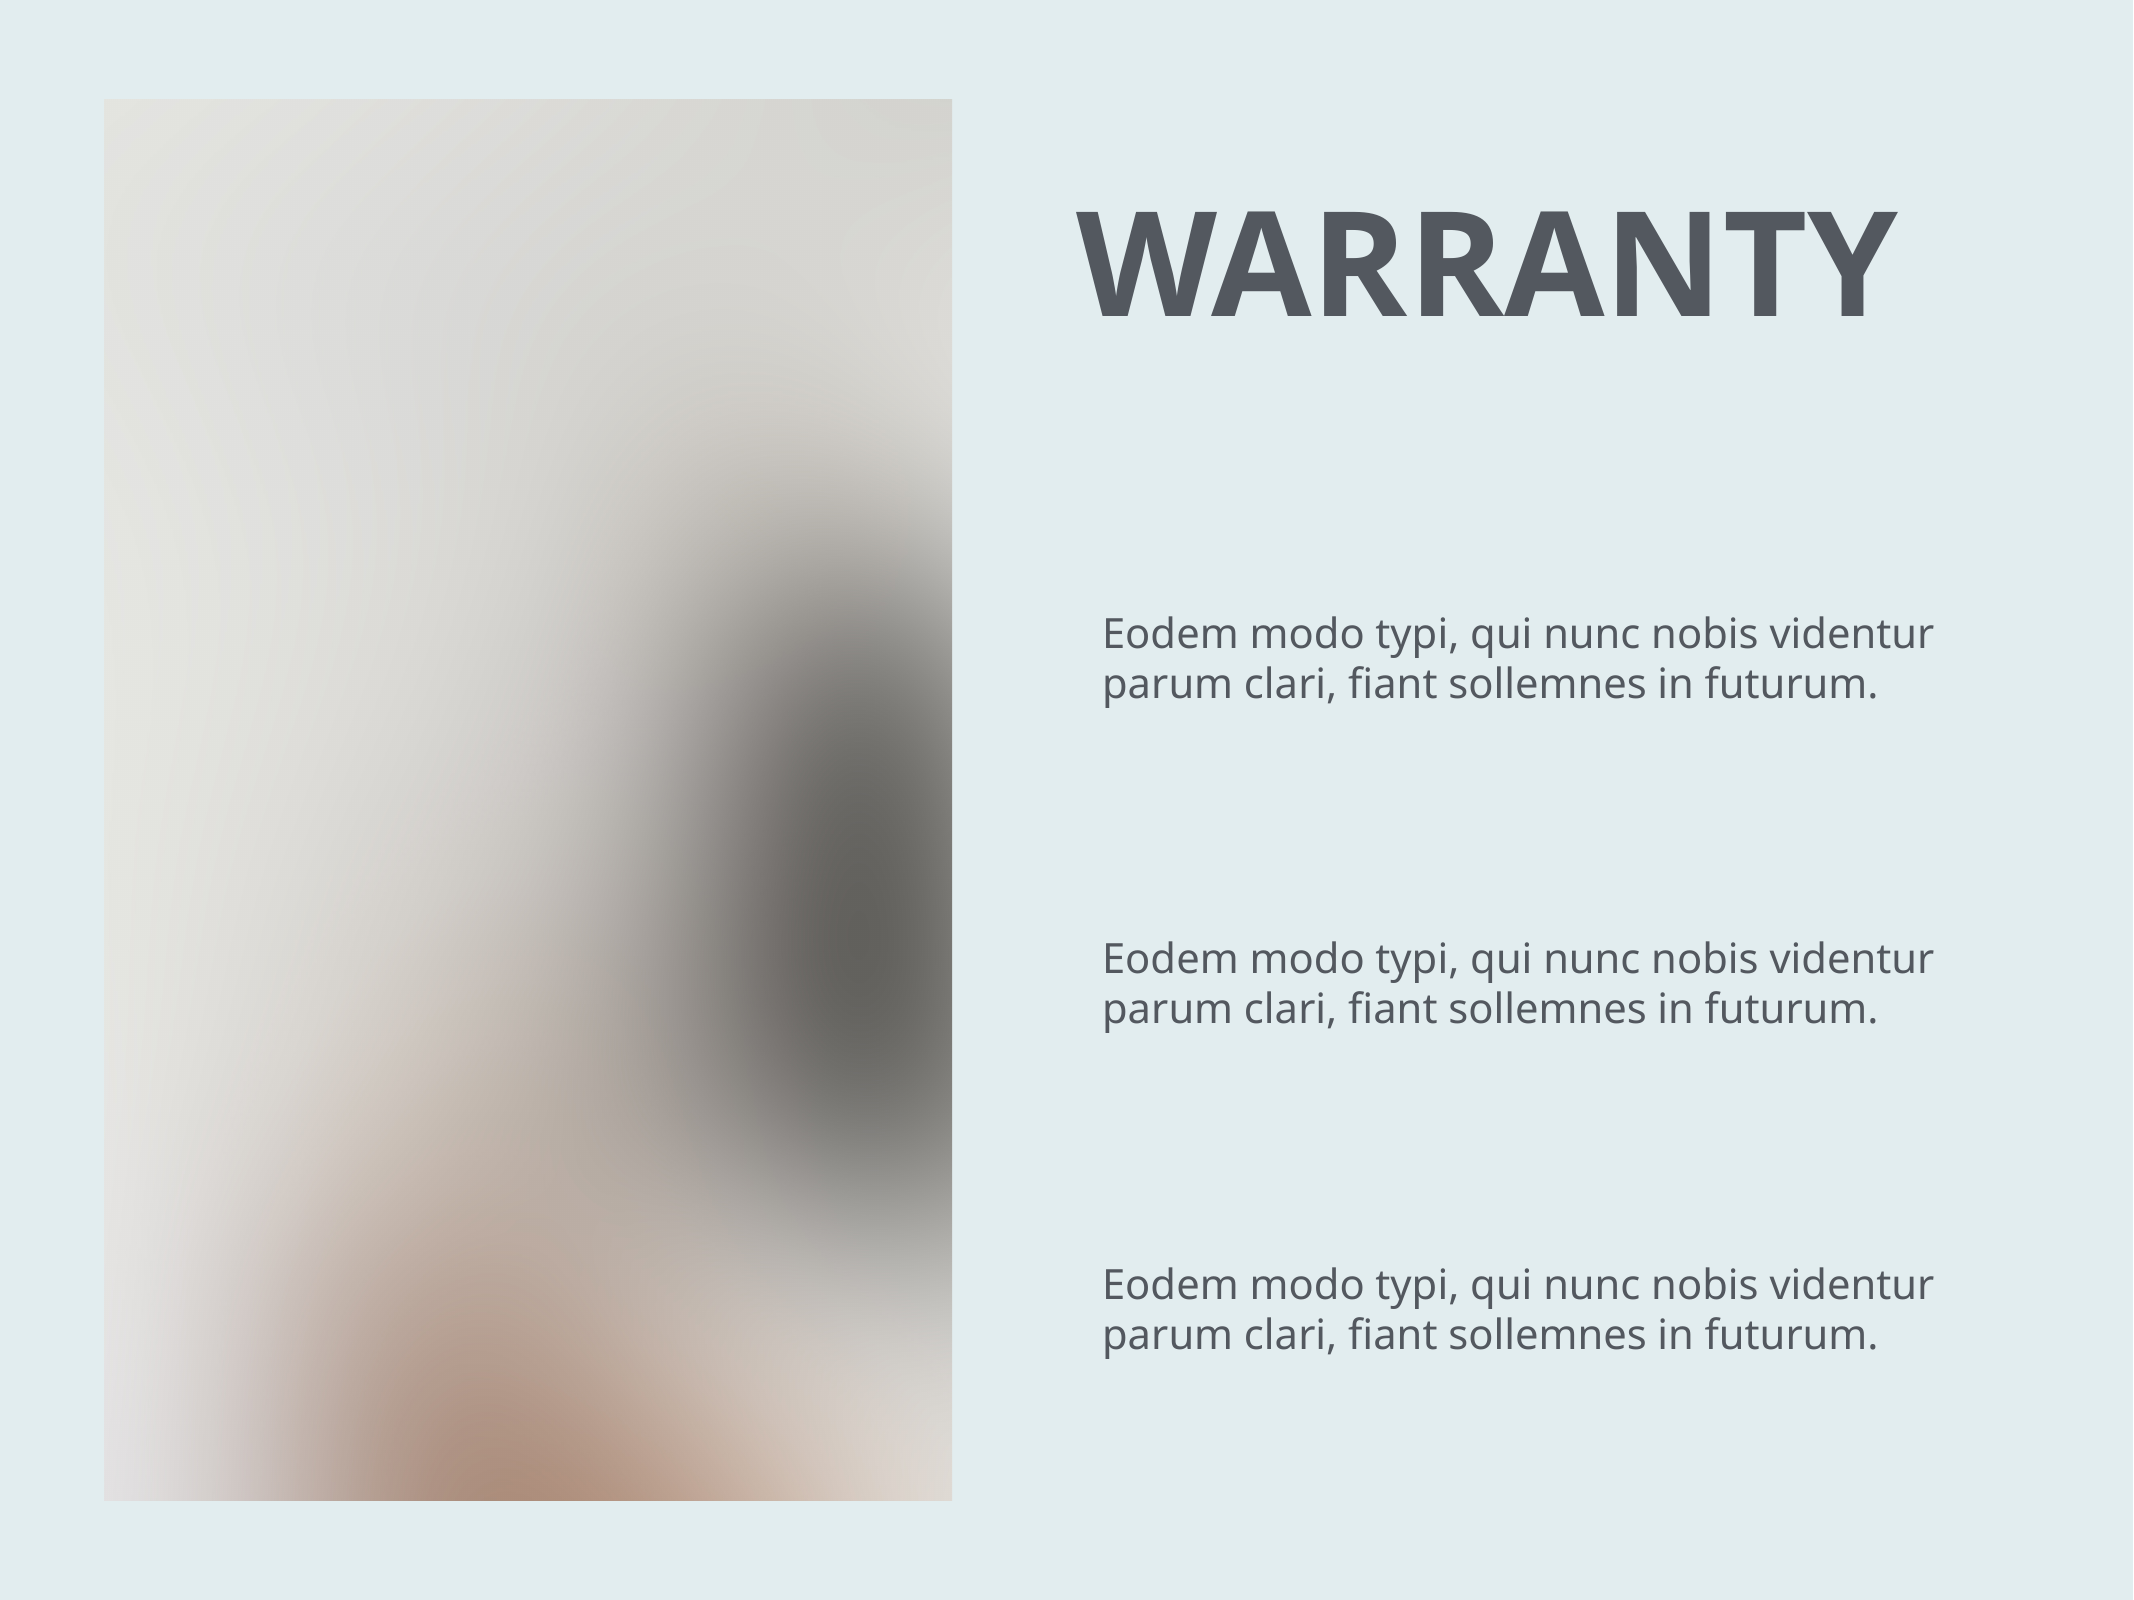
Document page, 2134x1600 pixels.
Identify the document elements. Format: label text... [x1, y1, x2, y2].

list Eodem modo typi, qui nunc nobis videntur parum clari, fiant sollemnes in futurum. [1101, 1257, 1978, 1422]
picture [103, 98, 953, 1502]
title warranty [1075, 135, 2009, 345]
list Eodem modo typi, qui nunc nobis videntur parum clari, fiant sollemnes in futurum. [1101, 931, 1978, 1096]
list Eodem modo typi, qui nunc nobis videntur parum clari, fiant sollemnes in futurum. [1101, 606, 1978, 771]
